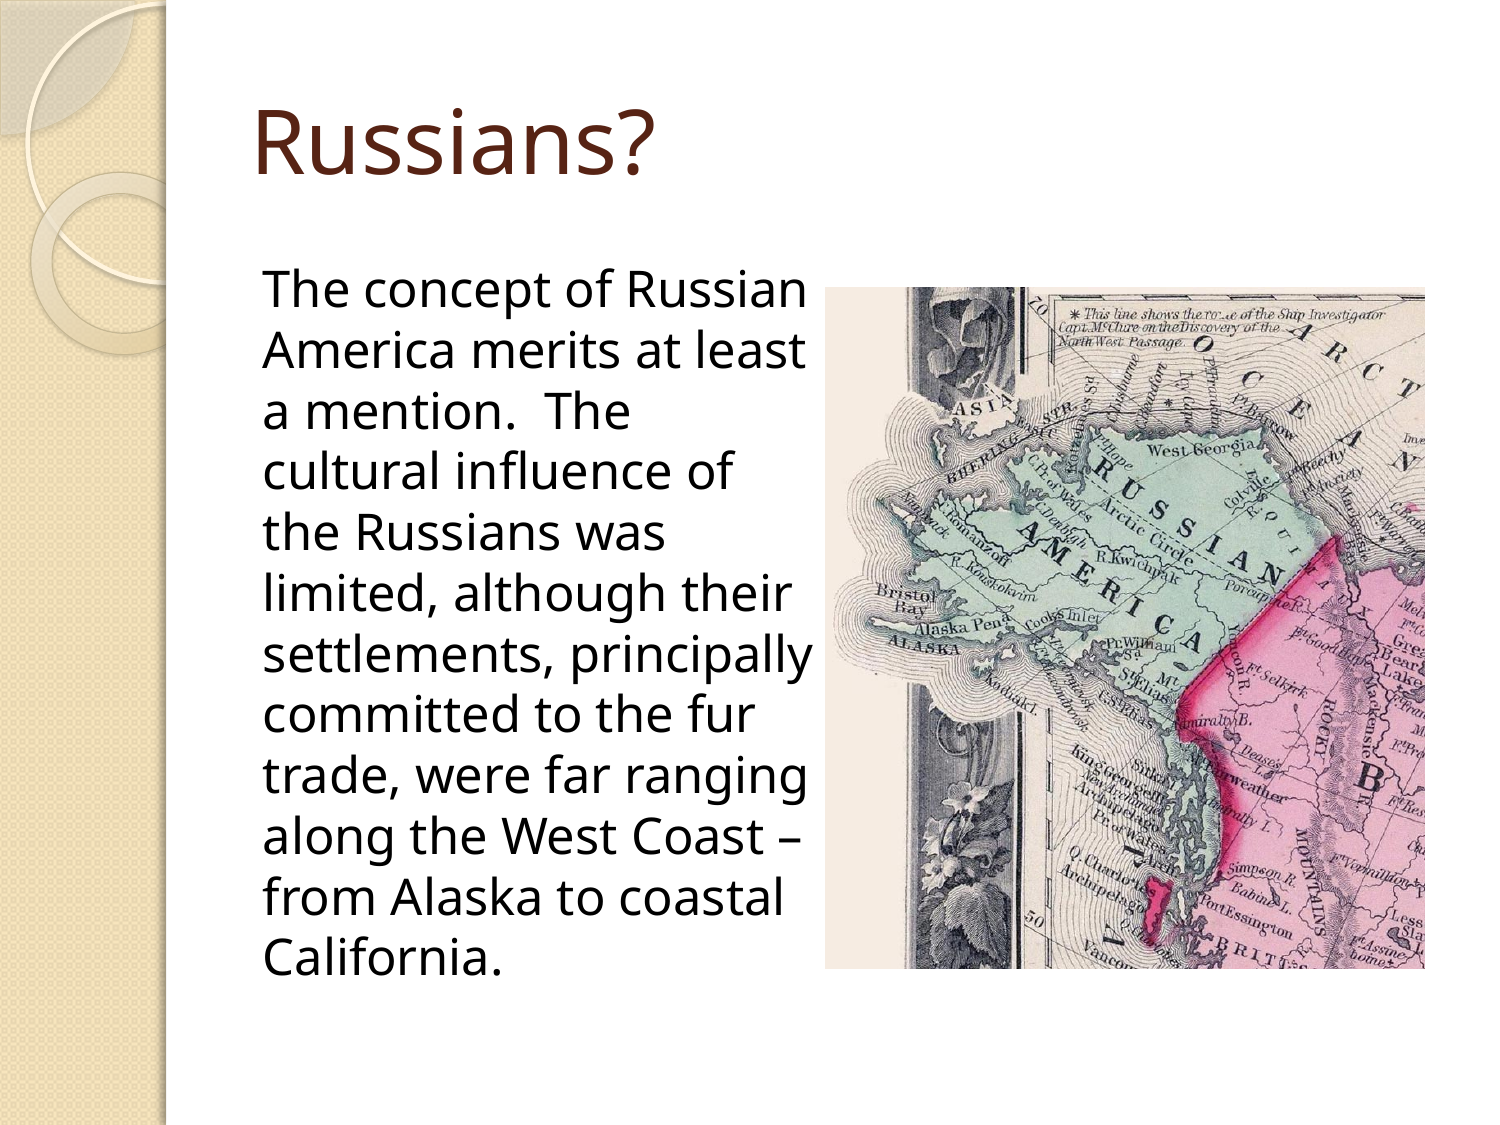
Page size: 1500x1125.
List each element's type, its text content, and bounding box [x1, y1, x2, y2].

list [824, 287, 1426, 969]
title Russians? [235, 45, 1466, 233]
list The concept of Russian America merits at least a mention. The cultural influence of the Russians was limited, although their settlements, principally committed to the fur trade, were far ranging along the West Coast – from Alaska to coastal California. [235, 249, 836, 1015]
